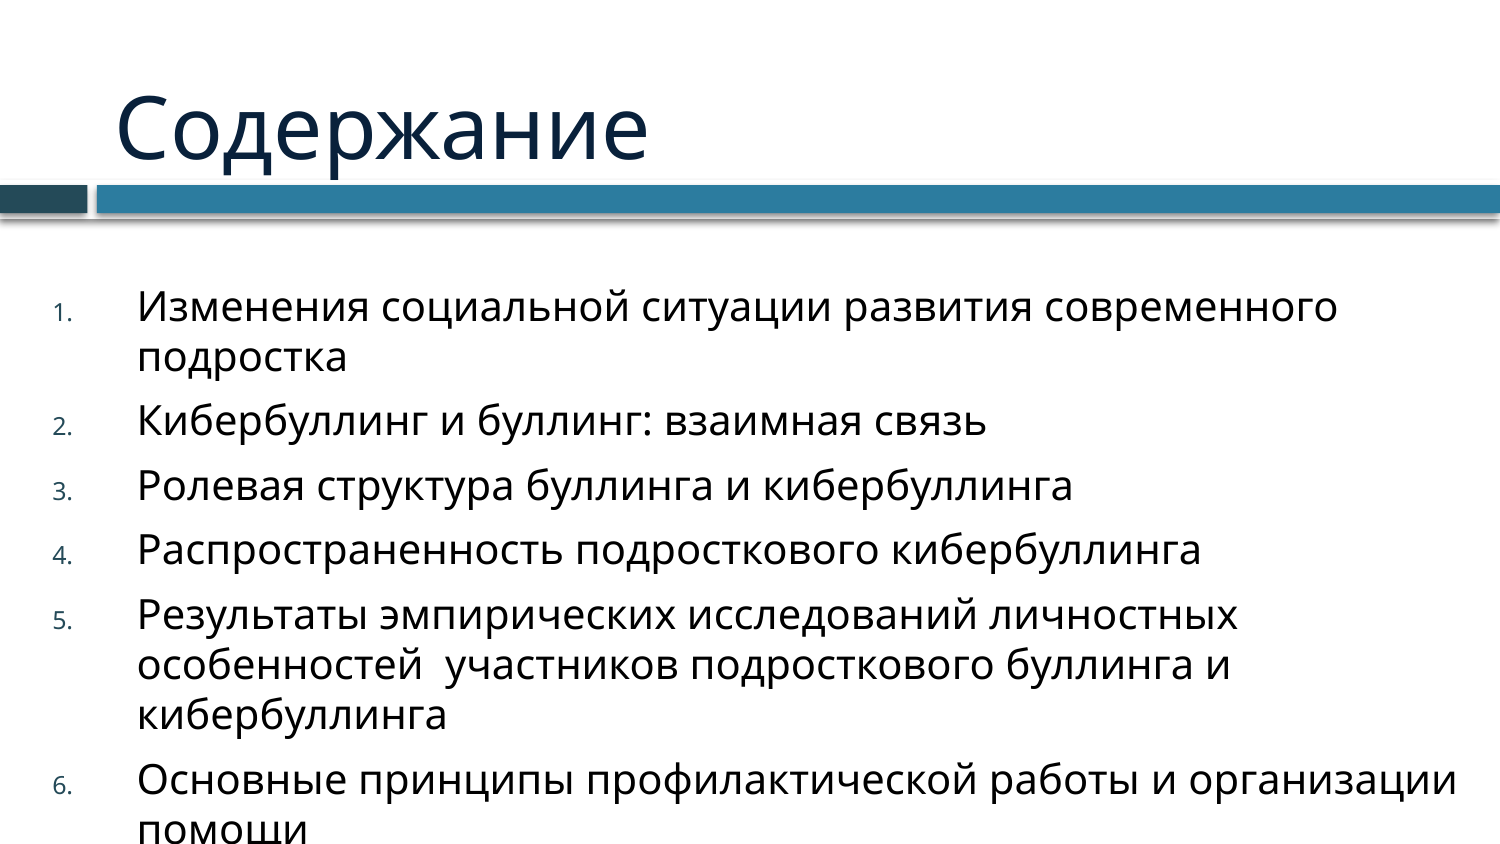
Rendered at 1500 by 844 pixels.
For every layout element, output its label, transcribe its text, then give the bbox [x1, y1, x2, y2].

list Изменения социальной ситуации развития современного подростка Кибербуллинг и буллинг: взаимная связь Ролевая структура буллинга и кибербуллинга Распространенность подросткового кибербуллинга Результаты эмпирических исследований личностных особенностей участников подросткового буллинга и кибербуллинга Основные принципы профилактической работы и организации помощи [37, 271, 1500, 844]
title Содержание [99, 19, 1438, 185]
